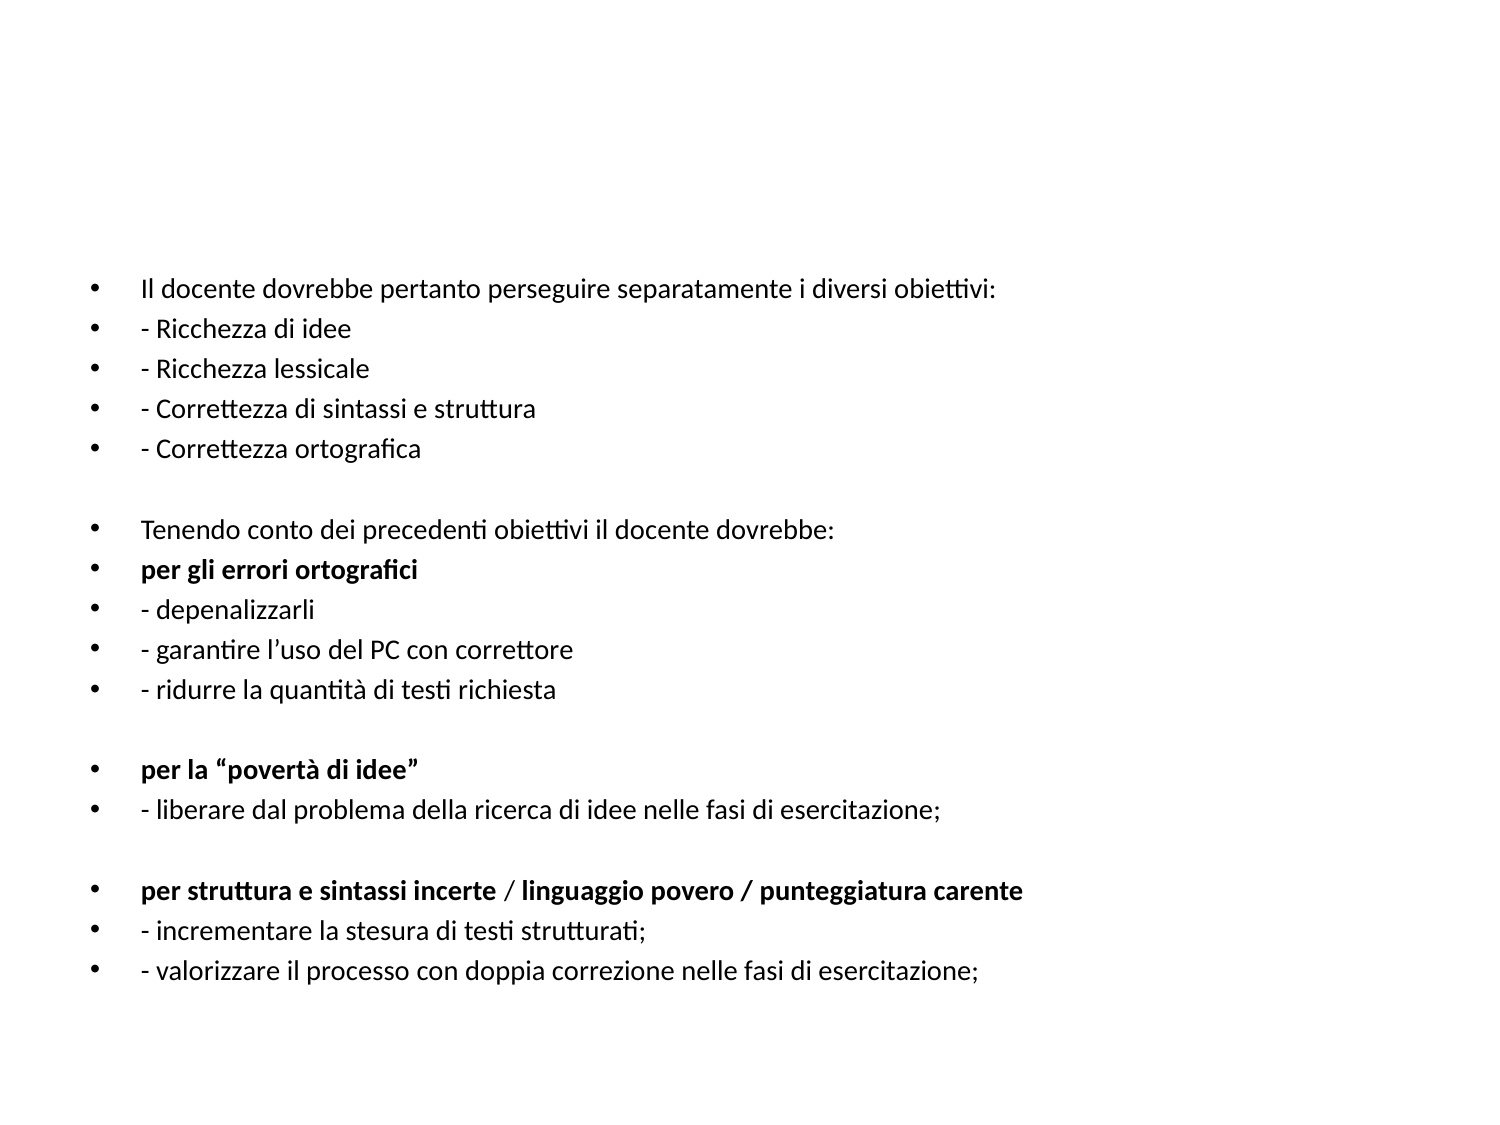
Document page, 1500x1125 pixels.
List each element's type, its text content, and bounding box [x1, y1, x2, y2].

list Il docente dovrebbe pertanto perseguire separatamente i diversi obiettivi: - Ricchezza di idee - Ricchezza lessicale - Correttezza di sintassi e struttura - Correttezza ortografica Tenendo conto dei precedenti obiettivi il docente dovrebbe: per gli errori ortografici - depenalizzarli - garantire l’uso del PC con correttore - ridurre la quantità di testi richiesta per la “povertà di idee” - liberare dal problema della ricerca di idee nelle fasi di esercitazione; per struttura e sintassi incerte / linguaggio povero / punteggiatura carente - incrementare la stesura di testi strutturati; - valorizzare il processo con doppia correzione nelle fasi di esercitazione; [75, 262, 1425, 1005]
